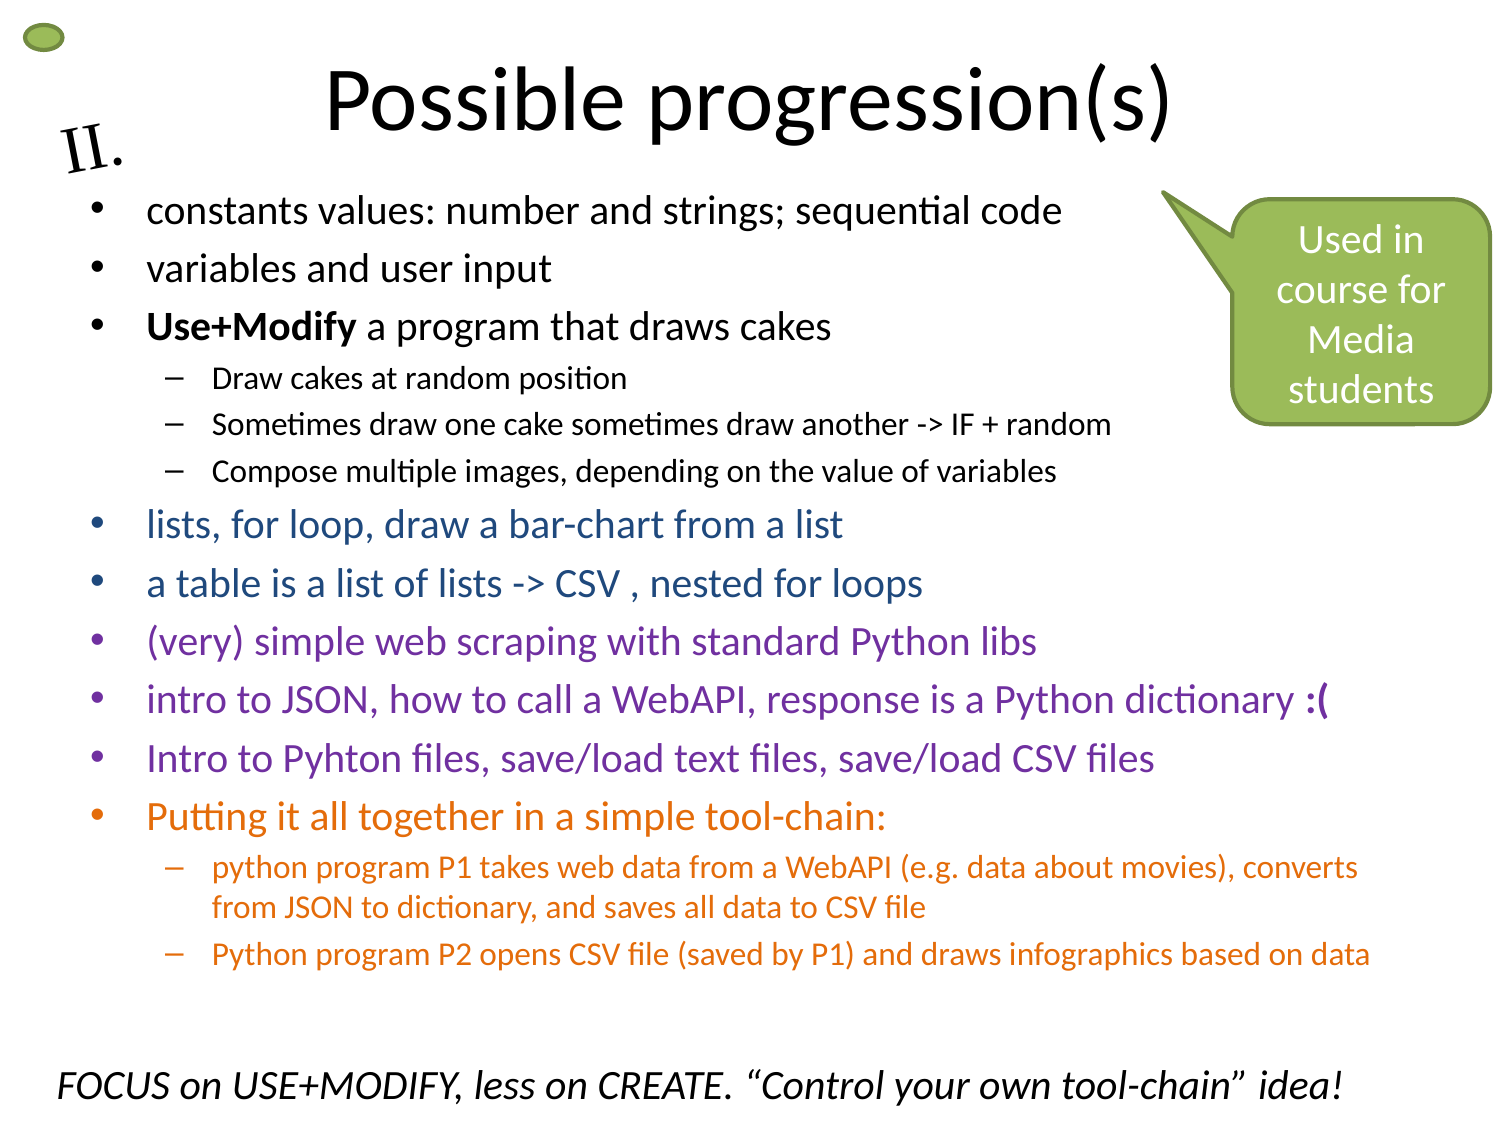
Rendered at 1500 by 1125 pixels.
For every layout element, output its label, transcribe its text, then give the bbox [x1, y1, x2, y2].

text_box [22, 22, 65, 53]
text_box Used in course for Media students [1161, 190, 1493, 427]
text_box FOCUS on USE+MODIFY, less on CREATE. “Control your own tool-chain” idea! [41, 1050, 1361, 1115]
text_box II. [37, 87, 146, 198]
list constants values: number and strings; sequential code variables and user input Use+Modify a program that draws cakes Draw cakes at random position Sometimes draw one cake sometimes draw another -> IF + random Compose multiple images, depending on the value of variables lists, for loop, draw a bar-chart from a list a table is a list of lists -> CSV , nested for loops (very) simple web scraping with standard Python libs intro to JSON, how to call a WebAPI, response is a Python dictionary :( Intro to Pyhton files, save/load text files, save/load CSV files Putting it all together in a simple tool-chain: python program P1 takes web data from a WebAPI (e.g. data about movies), converts from JSON to dictionary, and saves all data to CSV file Python program P2 opens CSV file (saved by P1) and draws infographics based on data [75, 174, 1425, 1100]
title Possible progression(s) [75, 0, 1425, 174]
